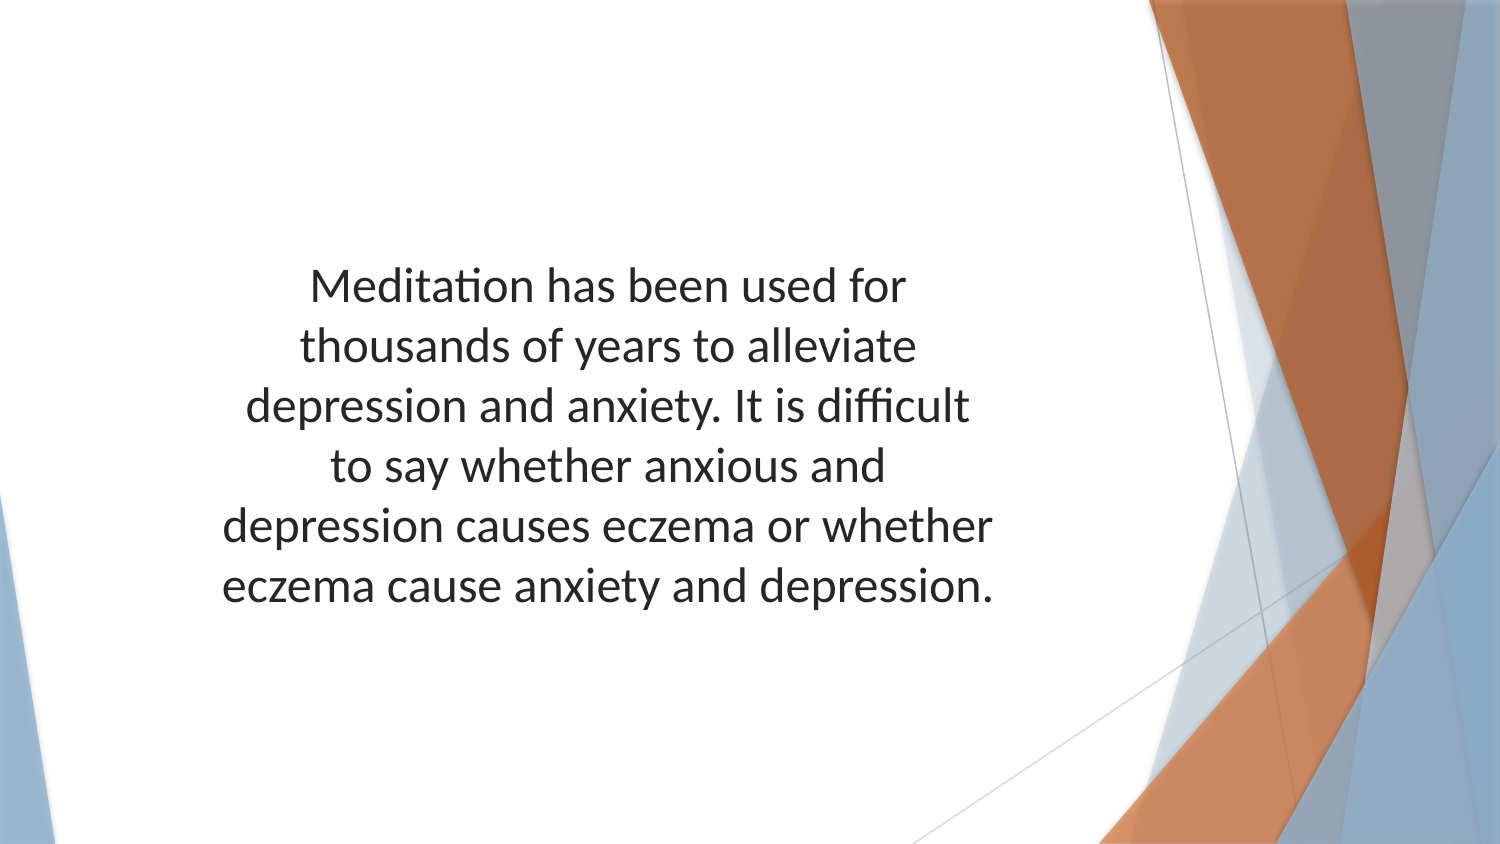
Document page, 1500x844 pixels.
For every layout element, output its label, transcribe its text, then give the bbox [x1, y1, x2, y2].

list Meditation has been used for thousands of years to alleviate depression and anxiety. It is difficult to say whether anxious and depression causes eczema or whether eczema cause anxiety and depression. [206, 244, 1010, 611]
